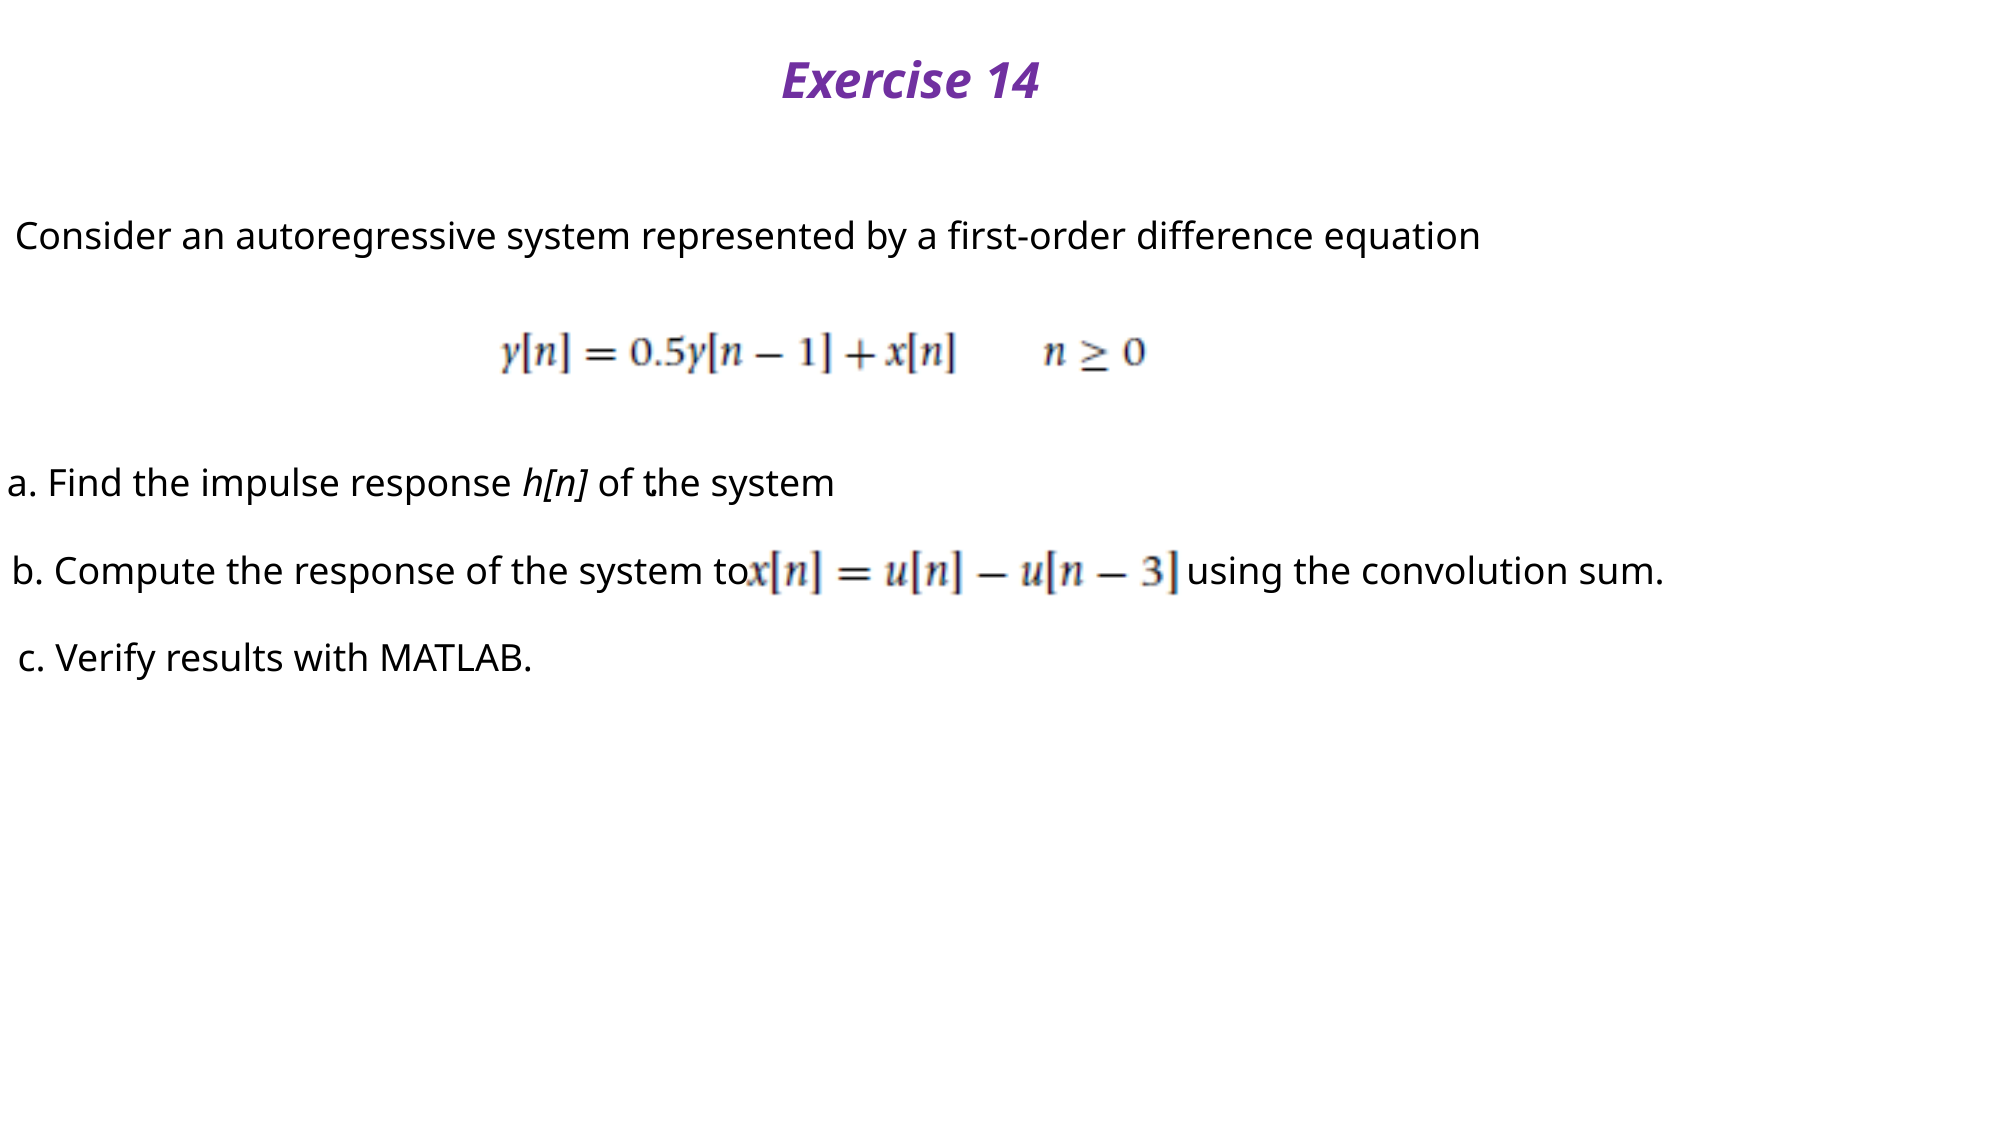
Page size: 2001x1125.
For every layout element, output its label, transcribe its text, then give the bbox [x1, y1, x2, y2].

text_box Exercise 14 [766, 37, 1055, 117]
text_box using the convolution sum. [1171, 539, 1690, 600]
text_box Consider an autoregressive system represented by a first-order difference equation [0, 204, 1715, 264]
text_box b. Compute the response of the system to [0, 539, 765, 600]
picture [742, 540, 1187, 607]
picture [482, 309, 1161, 388]
text_box c. Verify results with MATLAB. [2, 626, 549, 687]
text_box a. Find the impulse response h[n] of the system [0, 451, 861, 512]
text_box . [634, 449, 911, 509]
